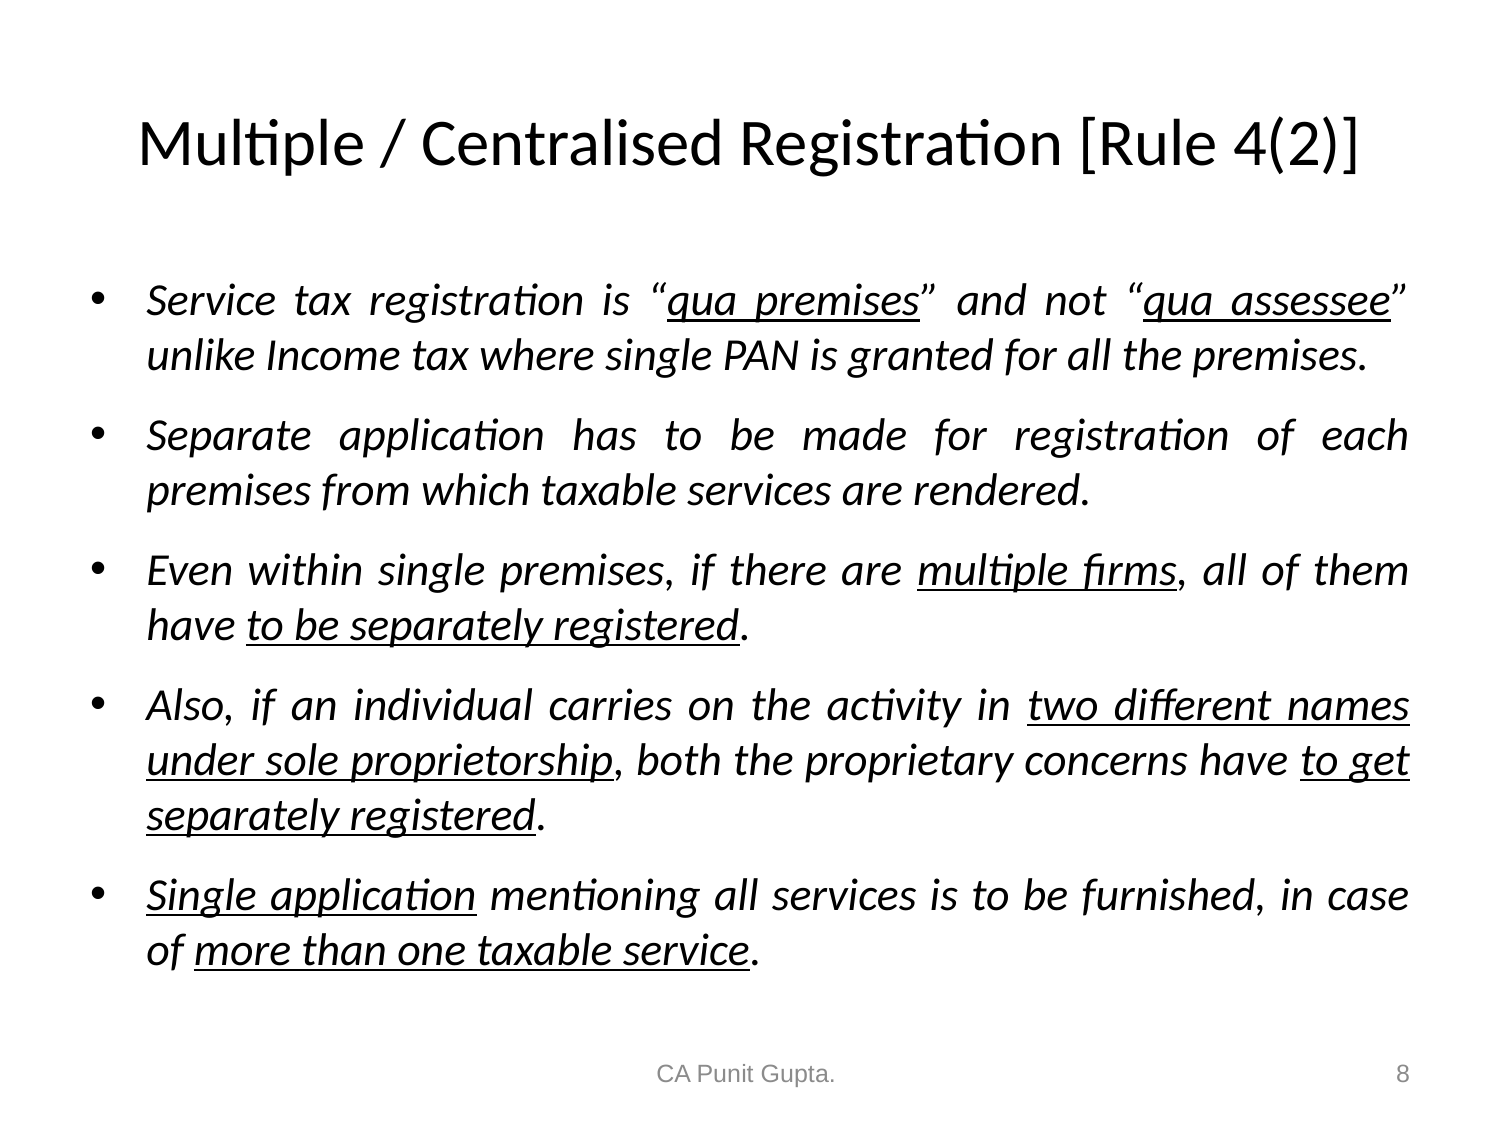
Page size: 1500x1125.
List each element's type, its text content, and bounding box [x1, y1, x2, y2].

list Service tax registration is “qua premises” and not “qua assessee” unlike Income tax where single PAN is granted for all the premises. Separate application has to be made for registration of each premises from which taxable services are rendered. Even within single premises, if there are multiple firms, all of them have to be separately registered. Also, if an individual carries on the activity in two different names under sole proprietorship, both the proprietary concerns have to get separately registered. Single application mentioning all services is to be furnished, in case of more than one taxable service. [75, 262, 1425, 1005]
footer CA Punit Gupta. [512, 1042, 988, 1103]
title Multiple / Centralised Registration [Rule 4(2)] [75, 45, 1425, 233]
slide_number 8 [1074, 1042, 1425, 1103]
